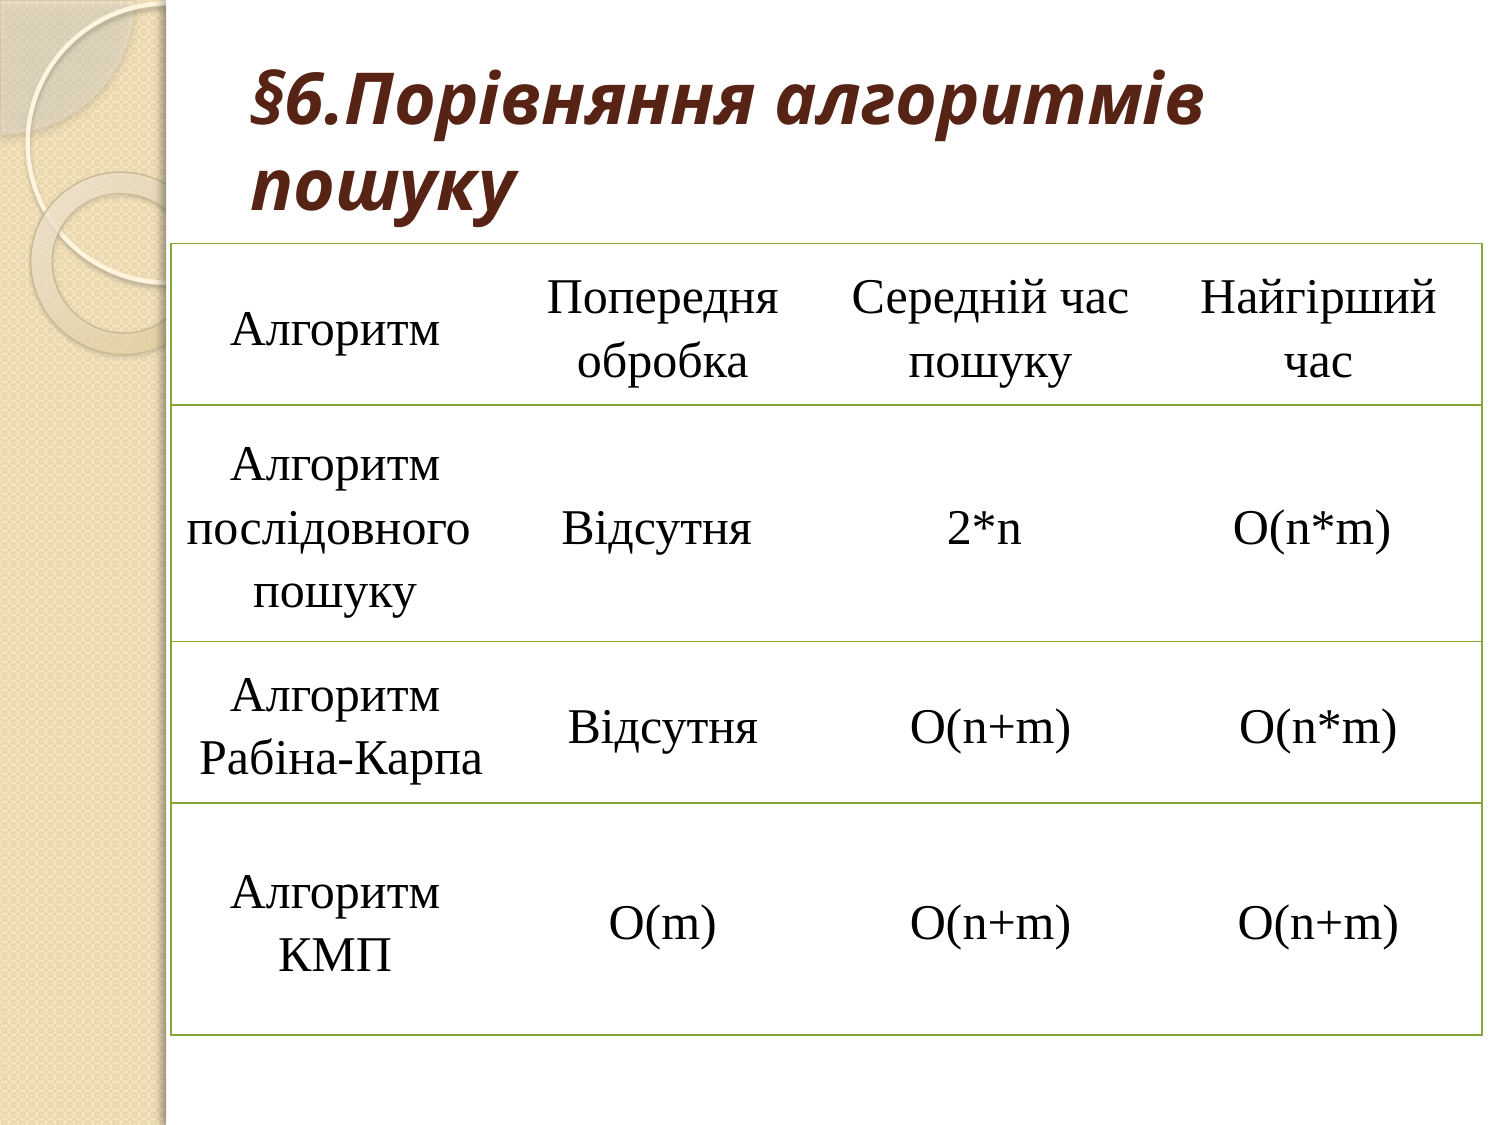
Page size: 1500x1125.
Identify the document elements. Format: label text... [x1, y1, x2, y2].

table_cell Алгоритм Рабіна-Карпа [172, 642, 499, 802]
table_cell Відсутня [499, 642, 827, 802]
table_cell O(n+m) [827, 804, 1154, 1034]
table_cell O(n*m) [1154, 642, 1481, 802]
table_header Попередня обробка [499, 244, 827, 404]
table_cell Алгоритм КМП [172, 804, 499, 1034]
table_cell O(n*m) [1154, 406, 1481, 641]
table_cell Відсутня [499, 406, 827, 641]
table_cell O(m) [499, 804, 827, 1034]
table_cell Алгоритм послідовного пошуку [172, 406, 499, 641]
table_cell O(n+m) [827, 642, 1154, 802]
title §6.Порівняння алгоритмів пошуку [235, 45, 1466, 233]
table_cell 2*n [827, 406, 1154, 641]
table_header Середній час пошуку [827, 244, 1154, 404]
table_header Найгірший час [1154, 244, 1481, 404]
table_header Алгоритм [172, 244, 499, 404]
table_cell O(n+m) [1154, 804, 1481, 1034]
